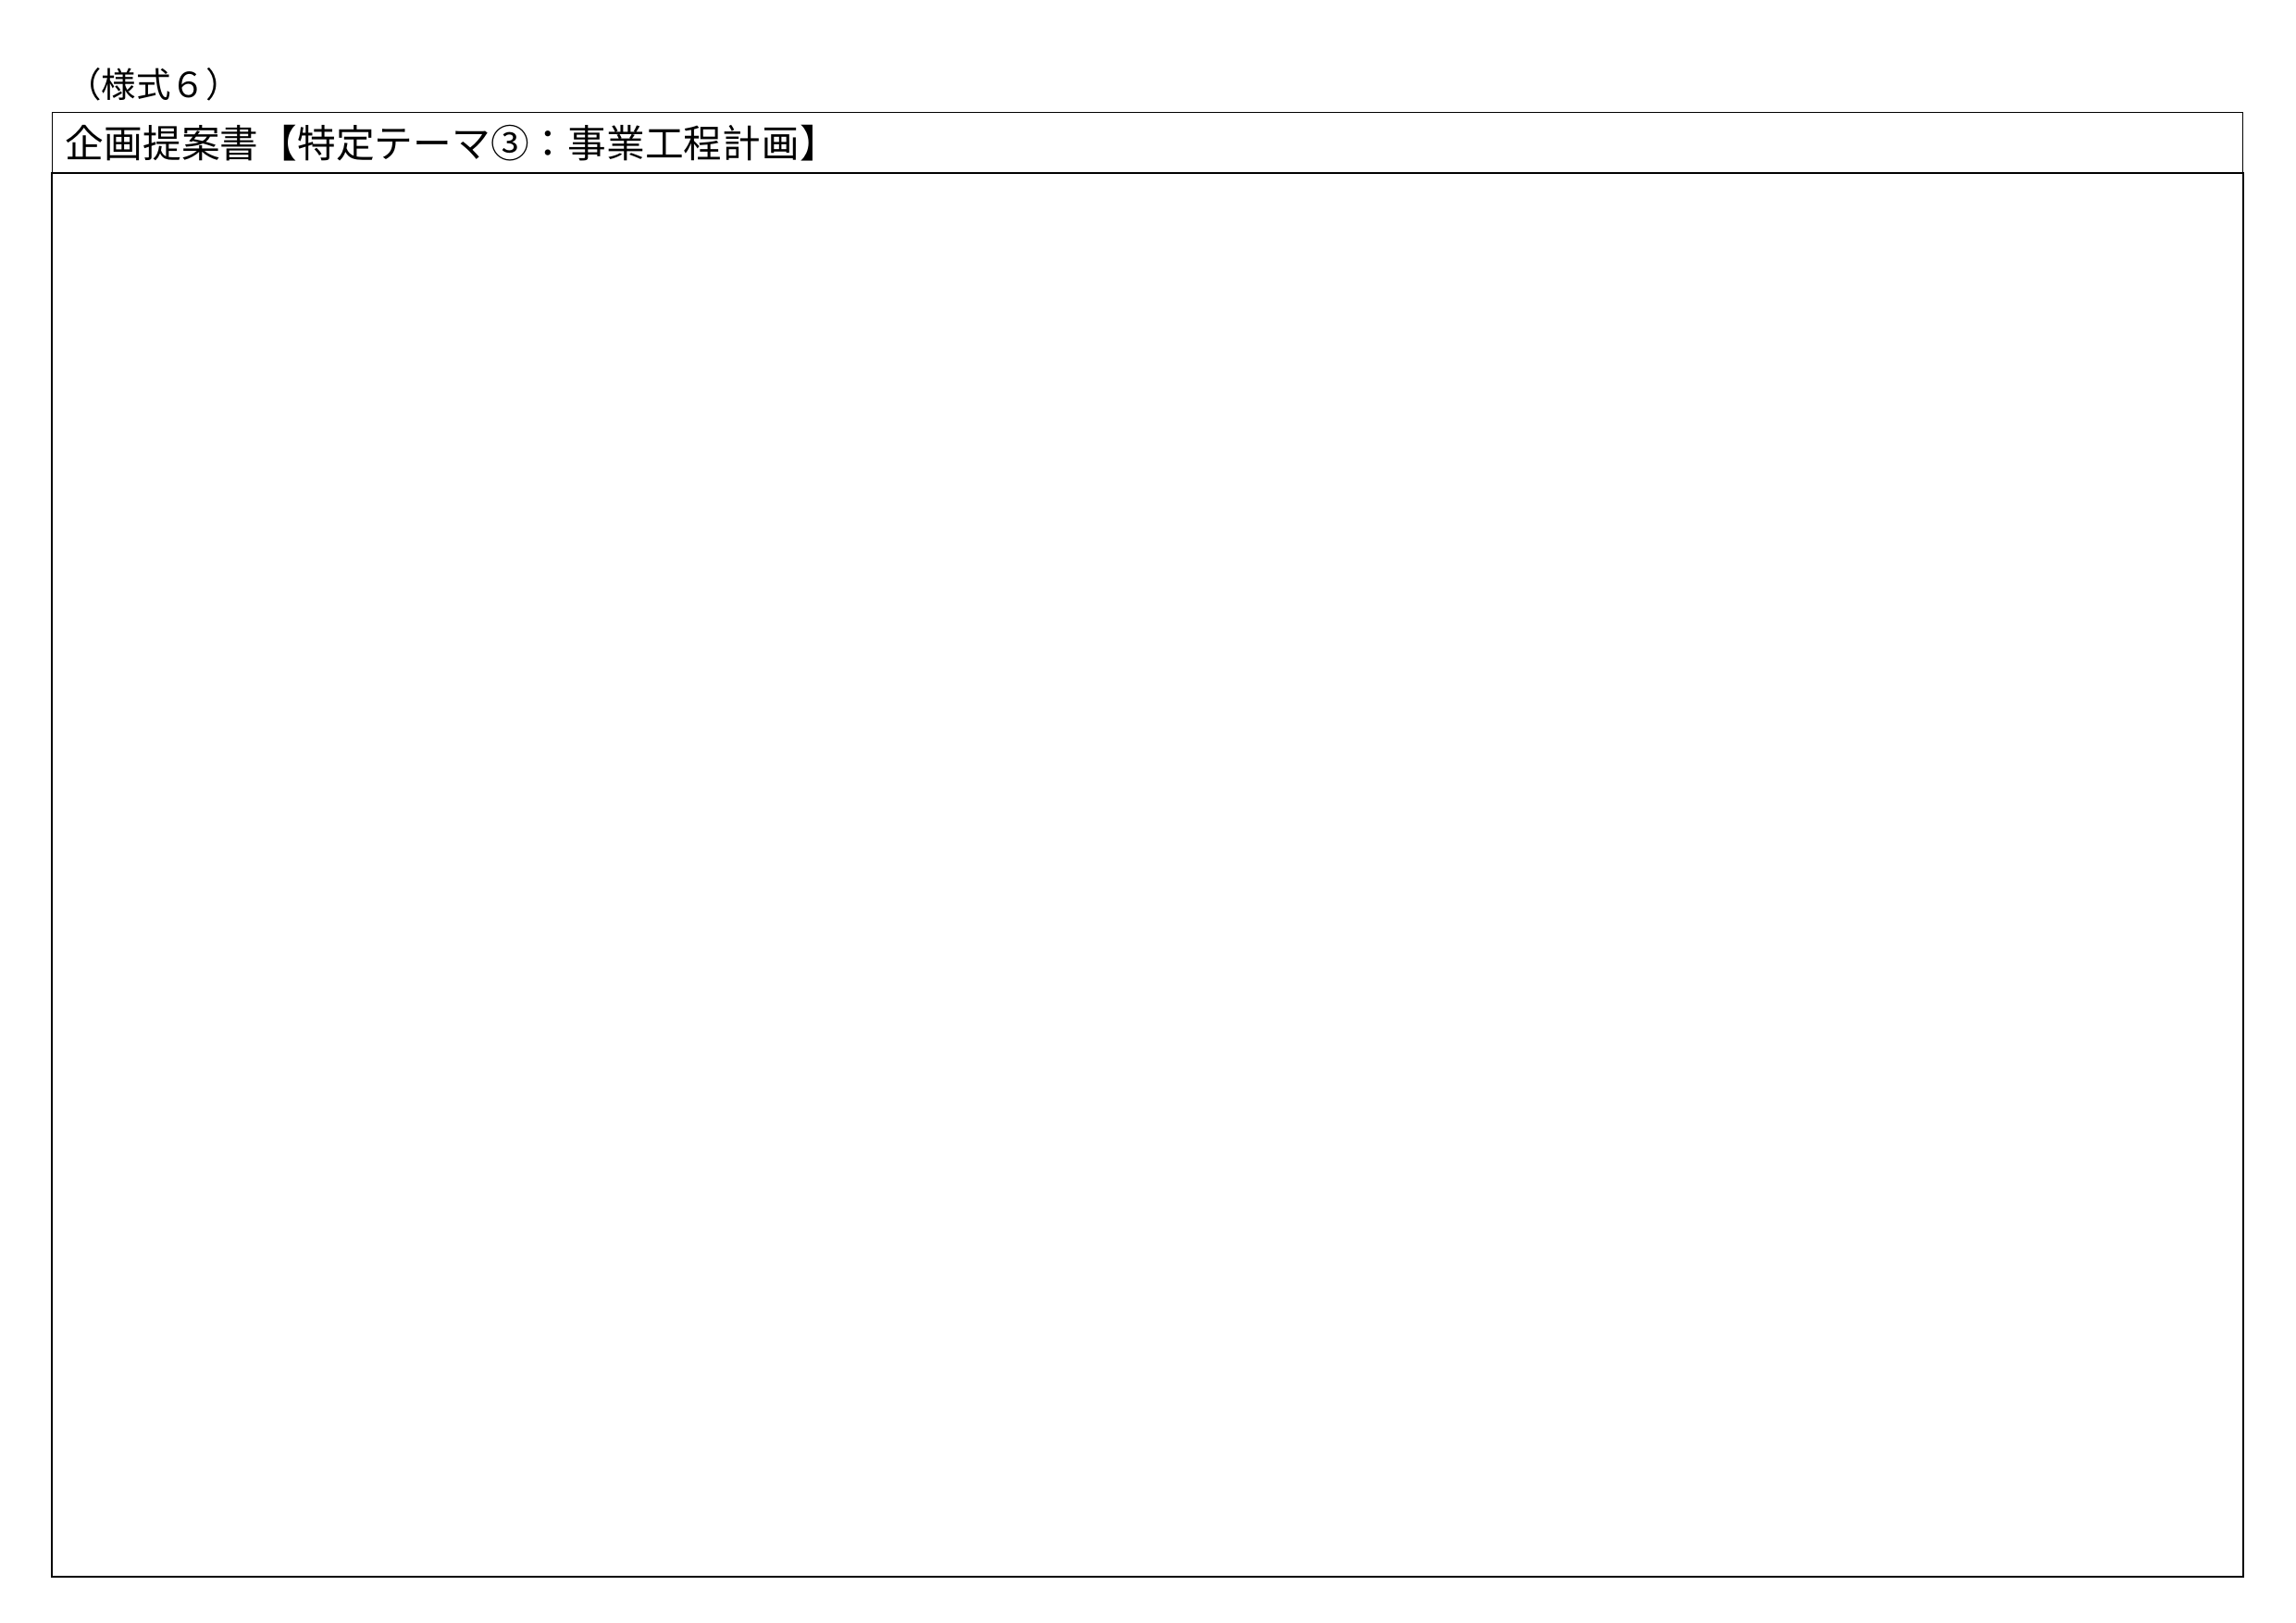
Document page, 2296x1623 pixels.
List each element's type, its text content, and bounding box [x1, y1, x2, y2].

text_box （様式６） [53, 56, 254, 112]
text_box 企画提案書【特定テーマ③：事業工程計画】 [52, 112, 2243, 173]
text_box [51, 172, 2244, 1578]
